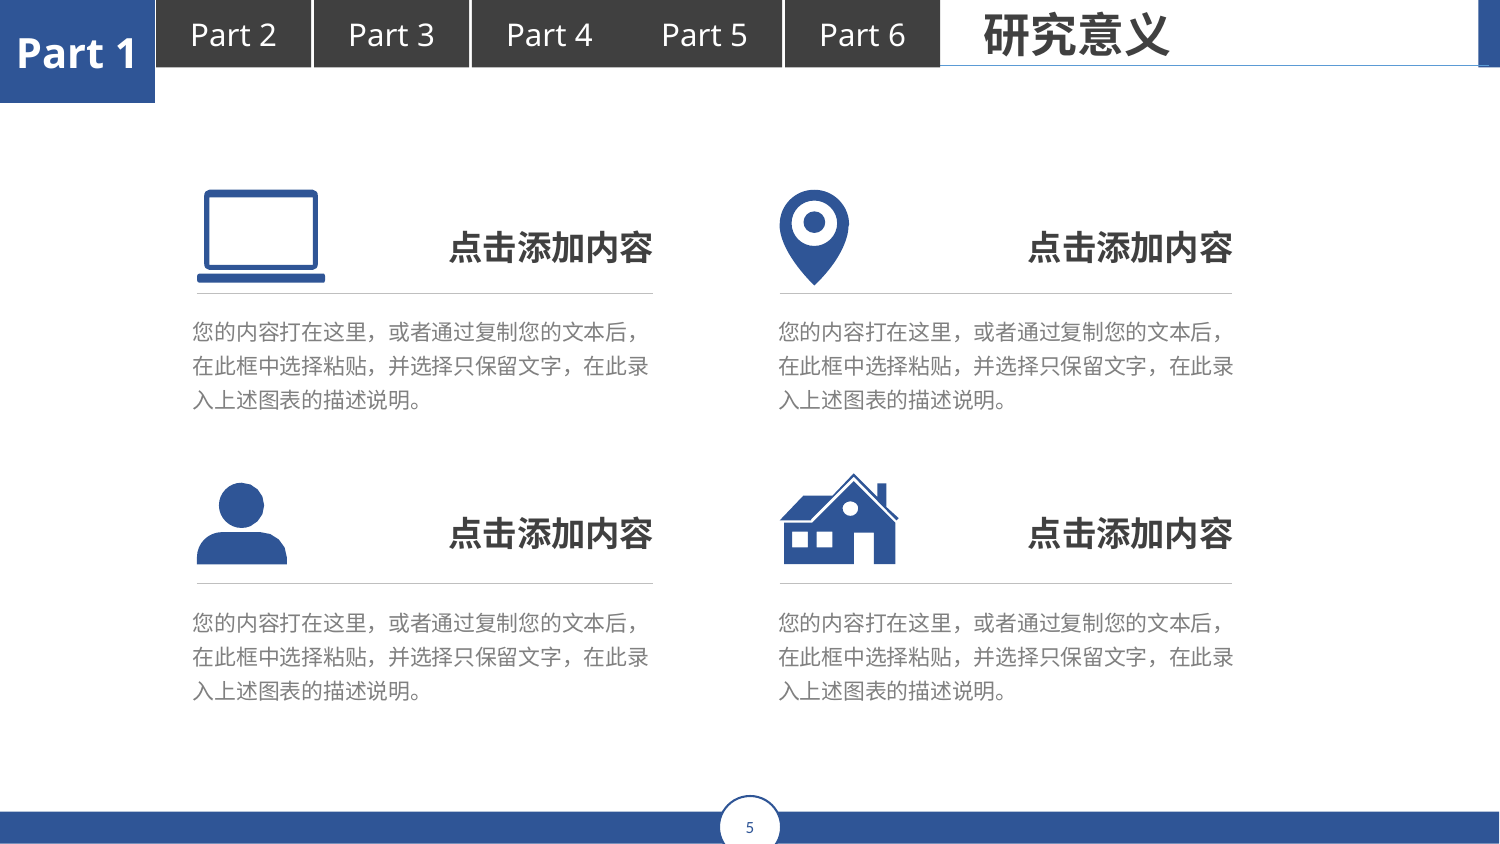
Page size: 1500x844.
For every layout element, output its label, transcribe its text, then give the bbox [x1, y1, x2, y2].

text_box [197, 273, 326, 283]
text_box 点击添加内容 [437, 220, 666, 274]
text_box 您的内容打在这里，或者通过复制您的文本后，在此框中选择粘贴，并选择只保留文字，在此录入上述图表的描述说明。 [767, 305, 1267, 419]
text_box 点击添加内容 [1016, 220, 1245, 274]
text_box 您的内容打在这里，或者通过复制您的文本后，在此框中选择粘贴，并选择只保留文字，在此录入上述图表的描述说明。 [181, 596, 682, 710]
text_box [779, 473, 899, 565]
text_box 研究意义 [972, 0, 1184, 68]
text_box [204, 189, 318, 270]
text_box [218, 482, 265, 528]
text_box [196, 532, 287, 565]
text_box [779, 189, 850, 286]
text_box 您的内容打在这里，或者通过复制您的文本后，在此框中选择粘贴，并选择只保留文字，在此录入上述图表的描述说明。 [181, 305, 682, 419]
text_box 您的内容打在这里，或者通过复制您的文本后，在此框中选择粘贴，并选择只保留文字，在此录入上述图表的描述说明。 [767, 596, 1267, 710]
text_box 点击添加内容 [437, 506, 666, 560]
text_box 点击添加内容 [1016, 506, 1245, 560]
